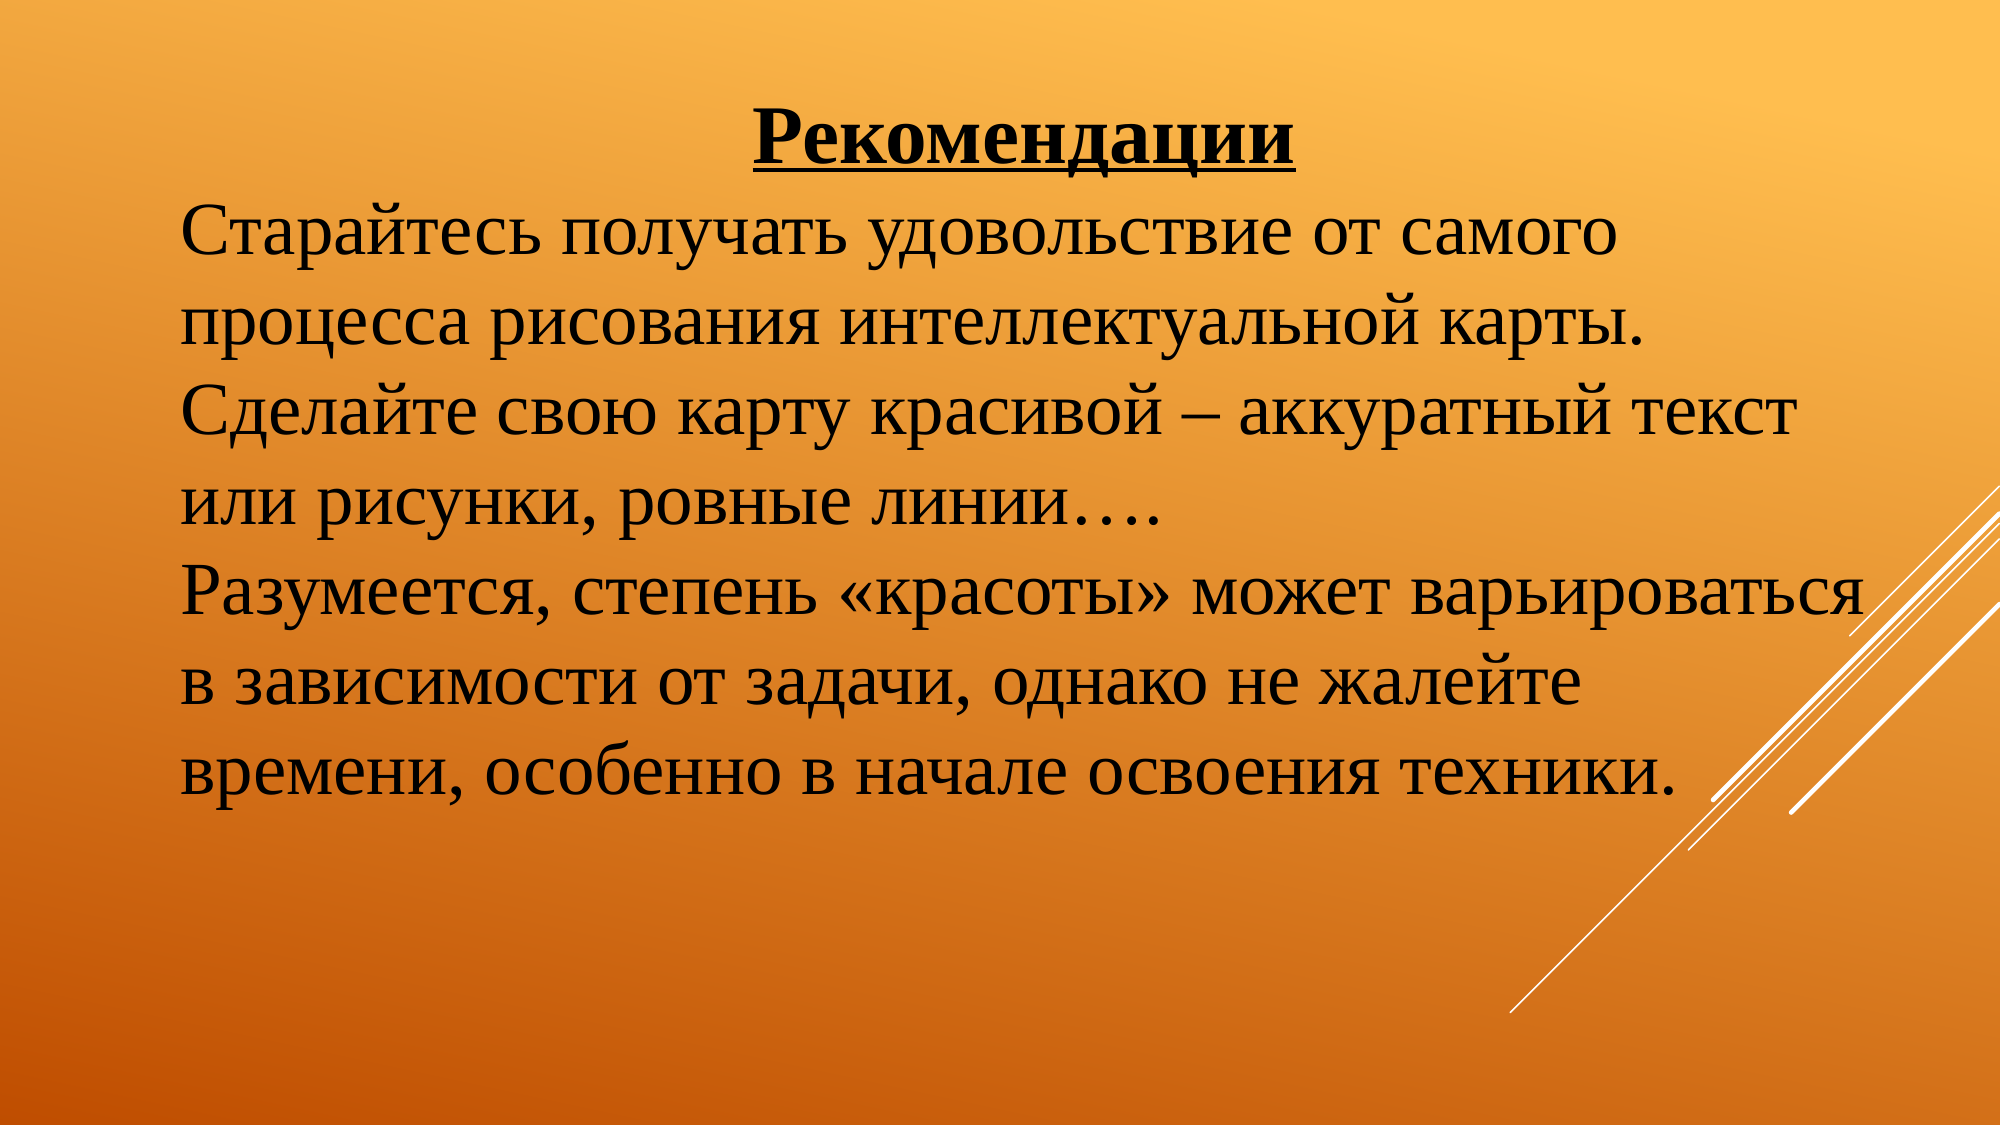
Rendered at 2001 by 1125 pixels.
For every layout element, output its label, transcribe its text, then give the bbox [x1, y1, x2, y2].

text_box Рекомендации Старайтесь получать удовольствие от самого процесса рисования интеллектуальной карты. Сделайте свою карту красивой – аккуратный текст или рисунки, ровные линии…. Разумеется, степень «красоты» может варьироваться в зависимости от задачи, однако не жалейте времени, особенно в начале освоения техники. [165, 72, 1883, 908]
